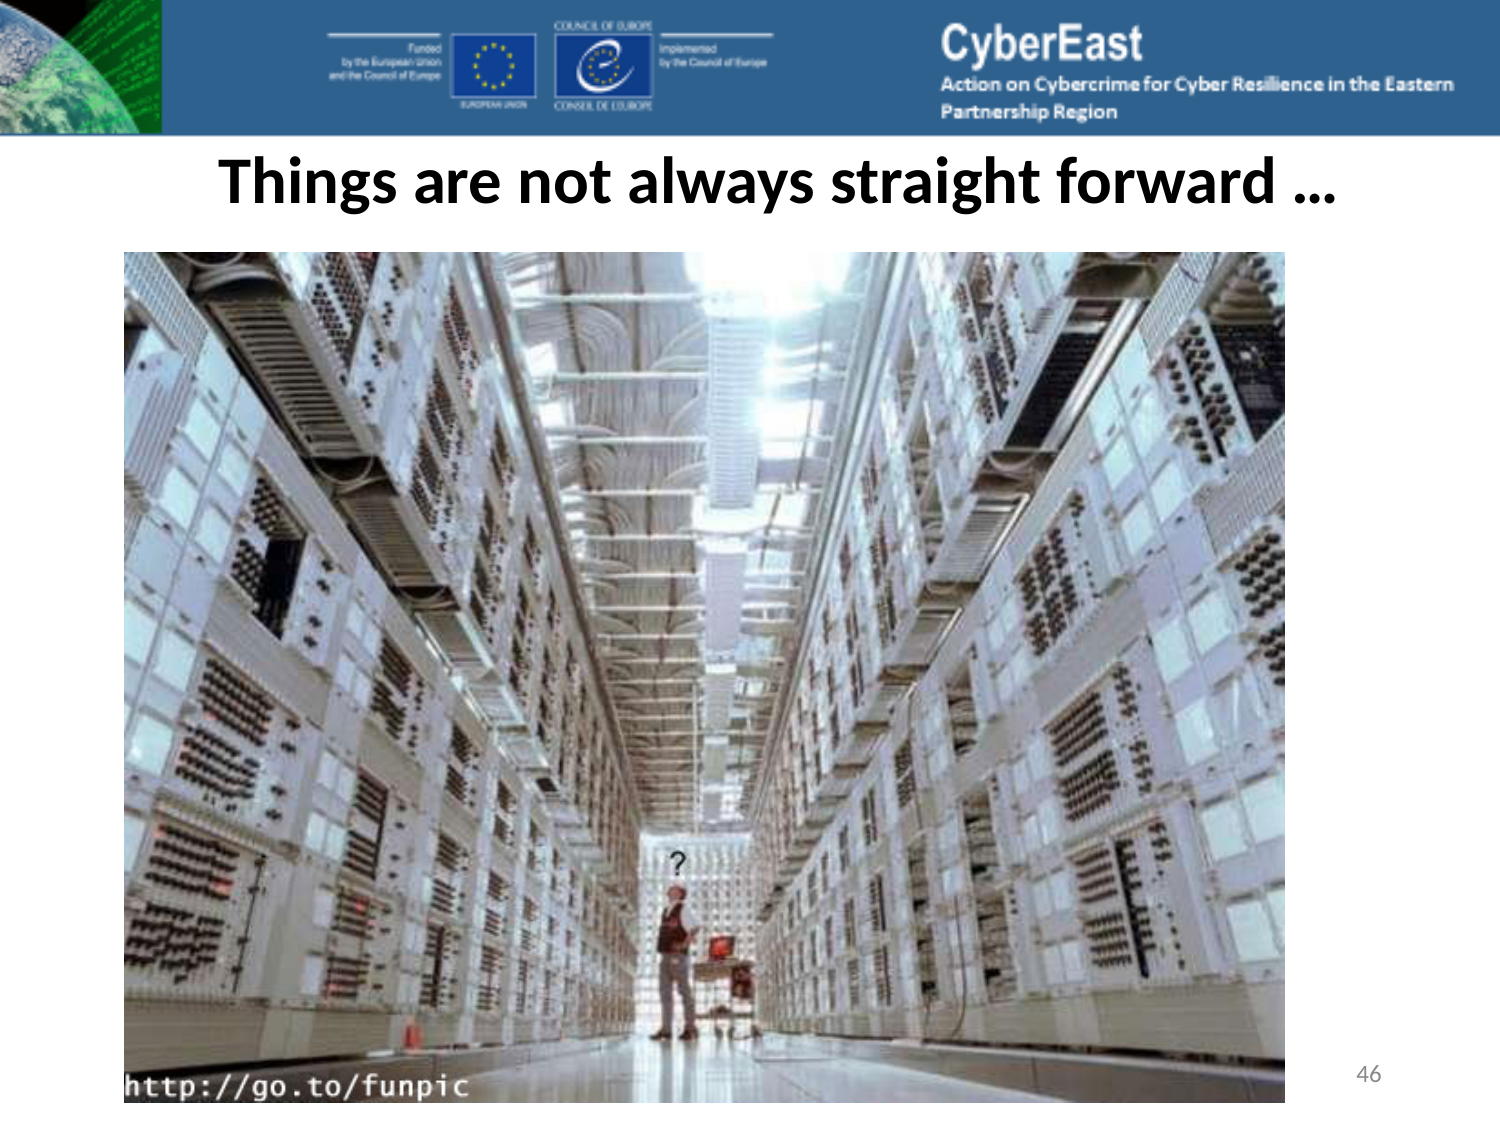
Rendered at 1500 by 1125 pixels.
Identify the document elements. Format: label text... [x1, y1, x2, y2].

picture [0, 0, 1500, 1125]
slide_number 46 [1285, 1042, 1397, 1103]
text_box Things are not always straight forward … [104, 82, 1455, 271]
